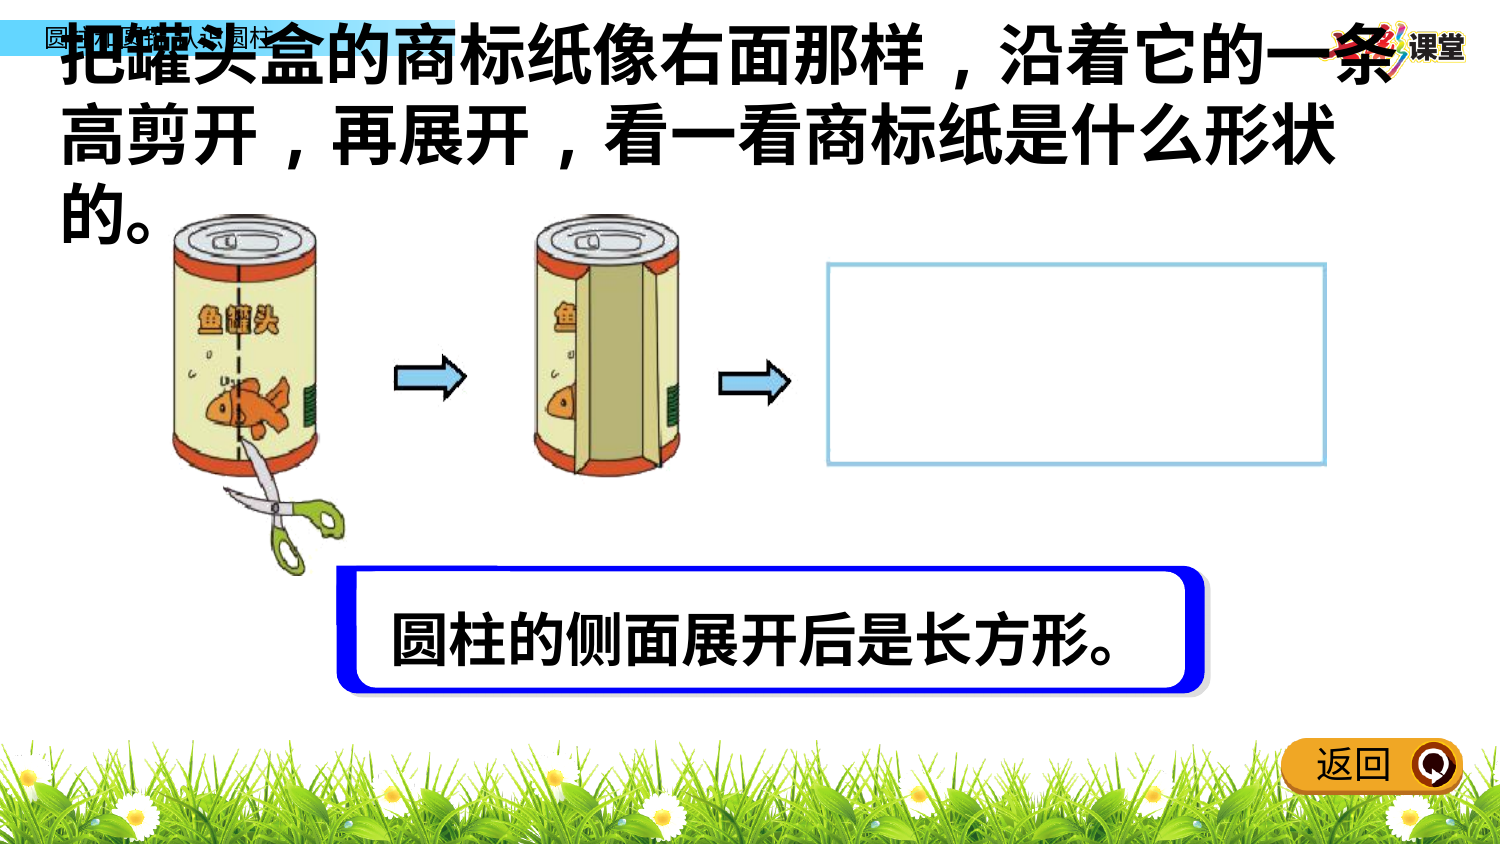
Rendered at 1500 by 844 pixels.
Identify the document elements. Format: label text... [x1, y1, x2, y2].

text_box 把罐头盒的商标纸像右面那样,沿着它的一条高剪开,再展开,看一看商标纸是什么形状的。 [44, 5, 1435, 261]
picture [147, 213, 1415, 576]
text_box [1281, 733, 1464, 795]
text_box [336, 565, 1223, 694]
picture [1435, 20, 1468, 80]
picture [0, 740, 1500, 844]
